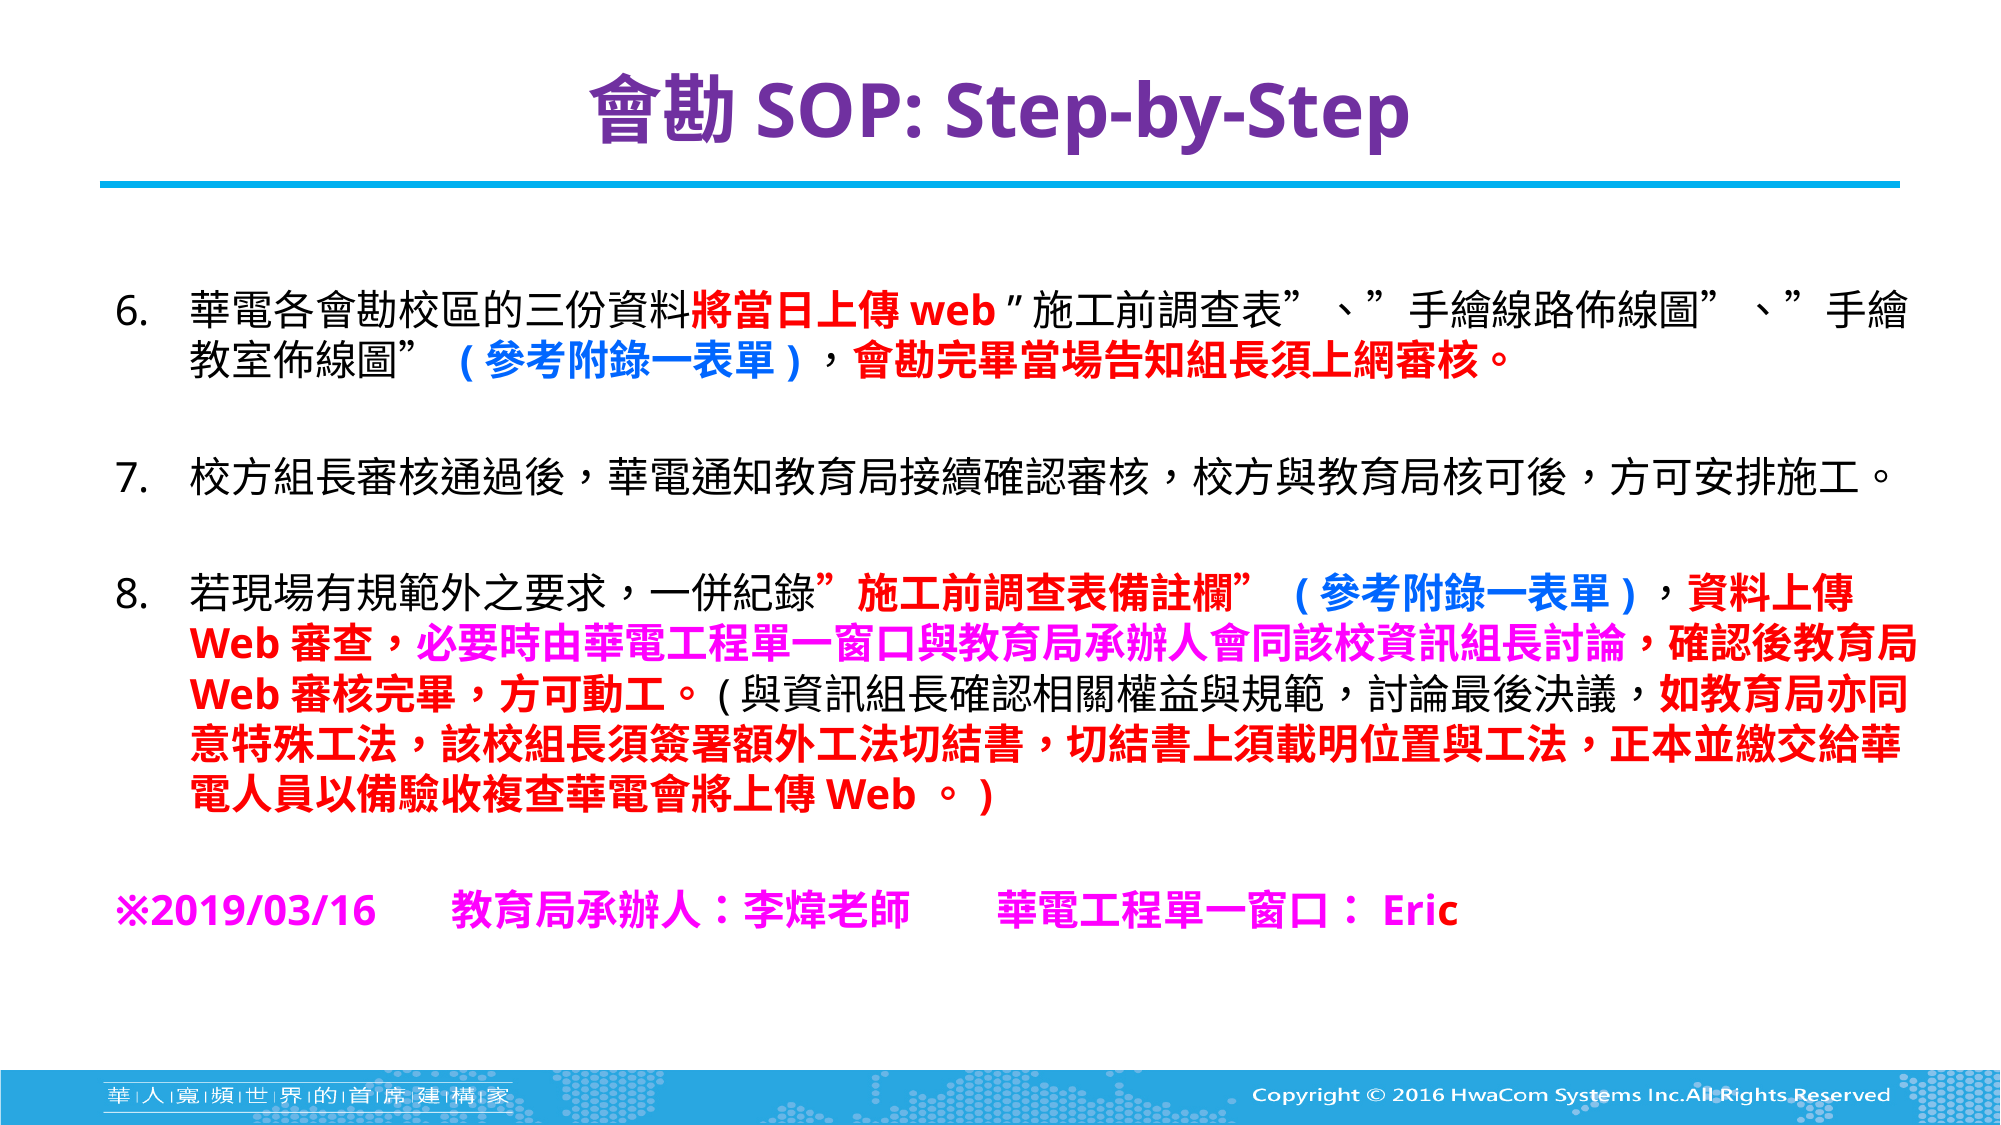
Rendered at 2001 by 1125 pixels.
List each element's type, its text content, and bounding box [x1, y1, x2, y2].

list 華電各會勘校區的三份資料將當日上傳web ”施工前調查表”、”手繪線路佈線圖”、”手繪教室佈線圖” (參考附錄一表單)，會勘完畢當場告知組長須上網審核。 校方組長審核通過後，華電通知教育局接續確認審核，校方與教育局核可後，方可安排施工。 若現場有規範外之要求，一併紀錄”施工前調查表備註欄” (參考附錄一表單)，資料上傳Web審查，必要時由華電工程單一窗口與教育局承辦人會同該校資訊組長討論，確認後教育局Web審核完畢，方可動工。(與資訊組長確認相關權益與規範，討論最後決議，如教育局亦同意特殊工法，該校組長須簽署額外工法切結書，切結書上須載明位置與工法，正本並繳交給華電人員以備驗收複查華電會將上傳Web。) ※2019/03/16 教育局承辦人：李煒老師 華電工程單一窗口：Eric [99, 208, 1957, 1057]
picture [0, 1070, 2000, 1125]
title 會勘SOP: Step-by-Step [99, 45, 1900, 171]
